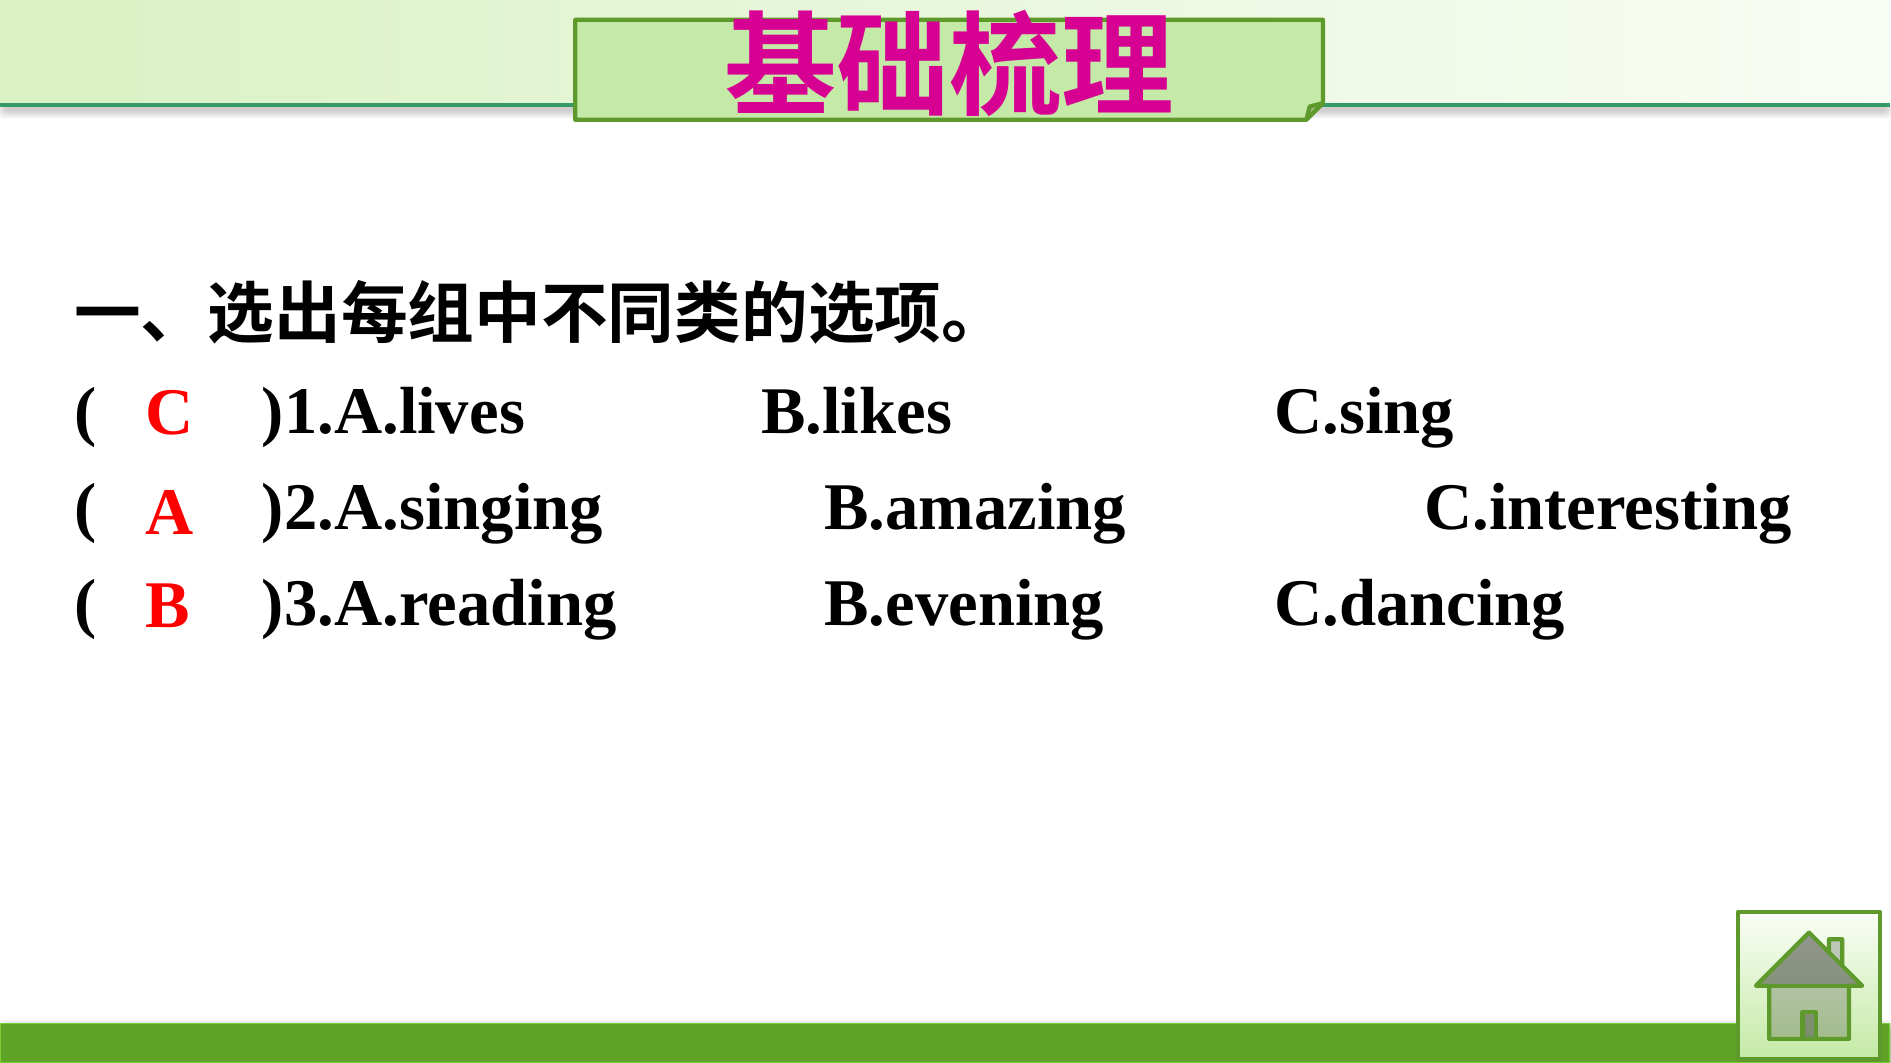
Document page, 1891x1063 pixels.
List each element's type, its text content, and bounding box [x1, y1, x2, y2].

text_box C [130, 344, 209, 444]
text_box A [130, 444, 209, 556]
text_box 一、选出每组中不同类的选项。 ( )1.A.lives B.likes C.sing ( )2.A.singing B.amazing C.interesting ( )3.A.reading B.evening C.dancing [59, 247, 1833, 647]
text_box B [130, 537, 205, 649]
text_box 基础梳理 [573, 17, 1326, 122]
